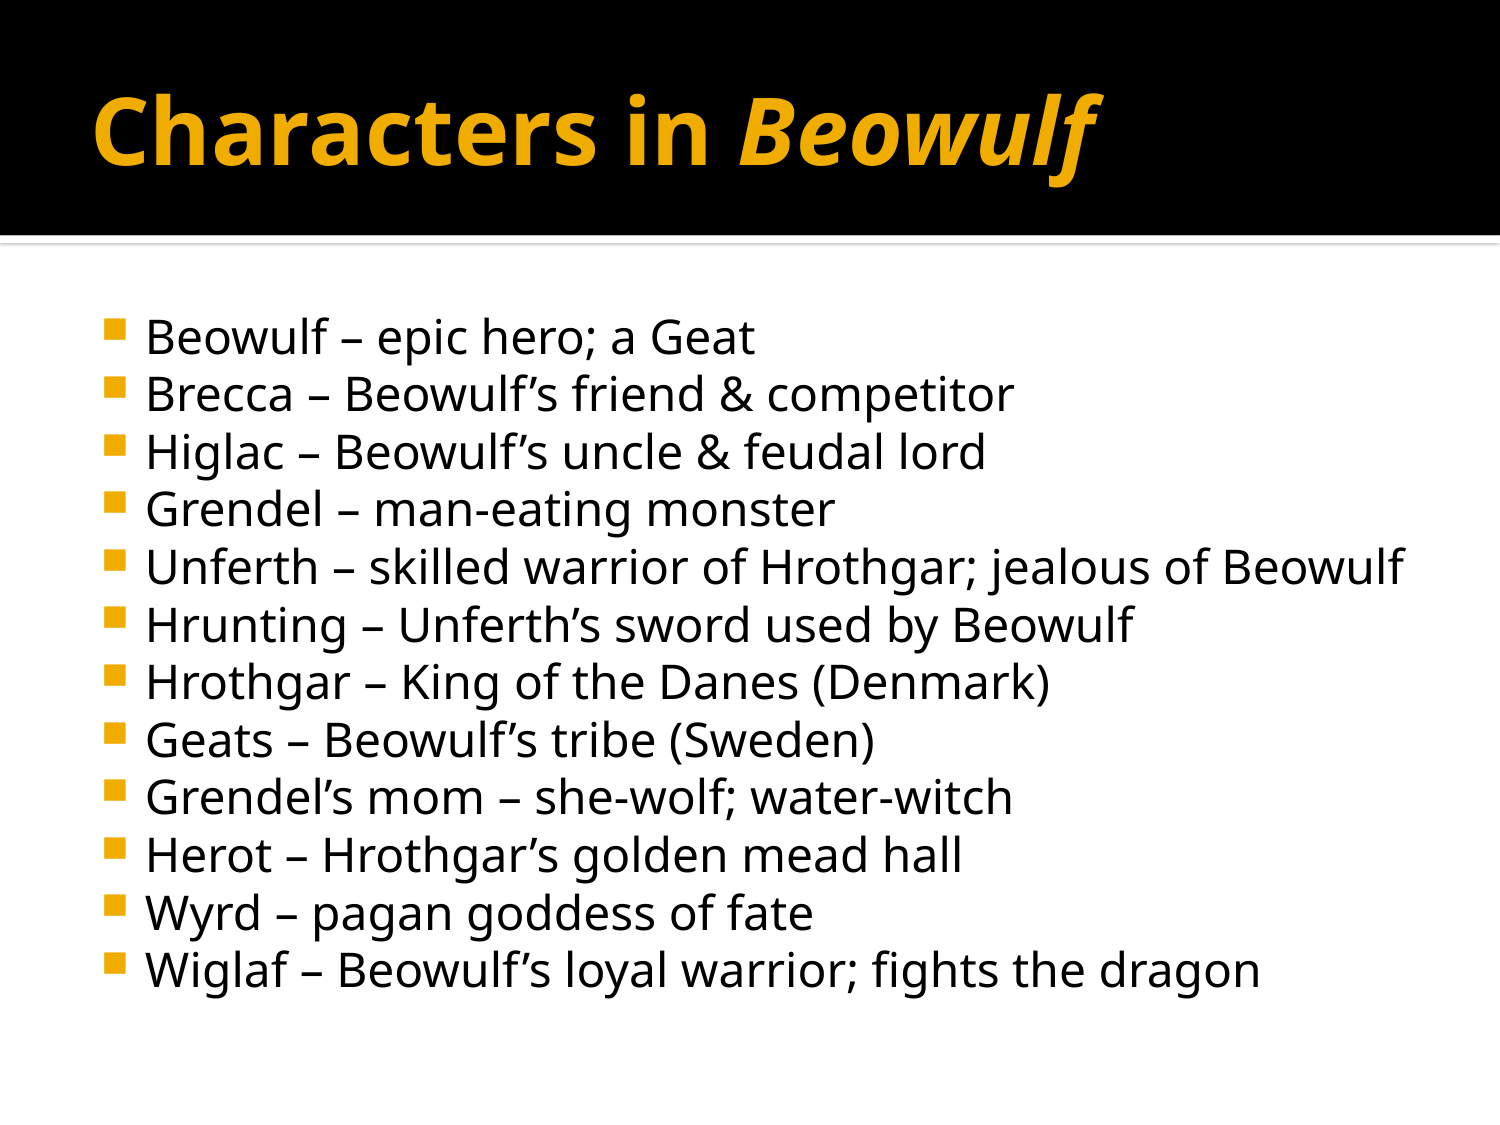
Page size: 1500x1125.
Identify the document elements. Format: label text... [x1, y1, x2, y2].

list Beowulf – epic hero; a Geat Brecca – Beowulf’s friend & competitor Higlac – Beowulf’s uncle & feudal lord Grendel – man-eating monster Unferth – skilled warrior of Hrothgar; jealous of Beowulf Hrunting – Unferth’s sword used by Beowulf Hrothgar – King of the Danes (Denmark) Geats – Beowulf’s tribe (Sweden) Grendel’s mom – she-wolf; water-witch Herot – Hrothgar’s golden mead hall Wyrd – pagan goddess of fate Wiglaf – Beowulf’s loyal warrior; fights the dragon [75, 291, 1425, 1050]
title Characters in Beowulf [75, 25, 1425, 231]
